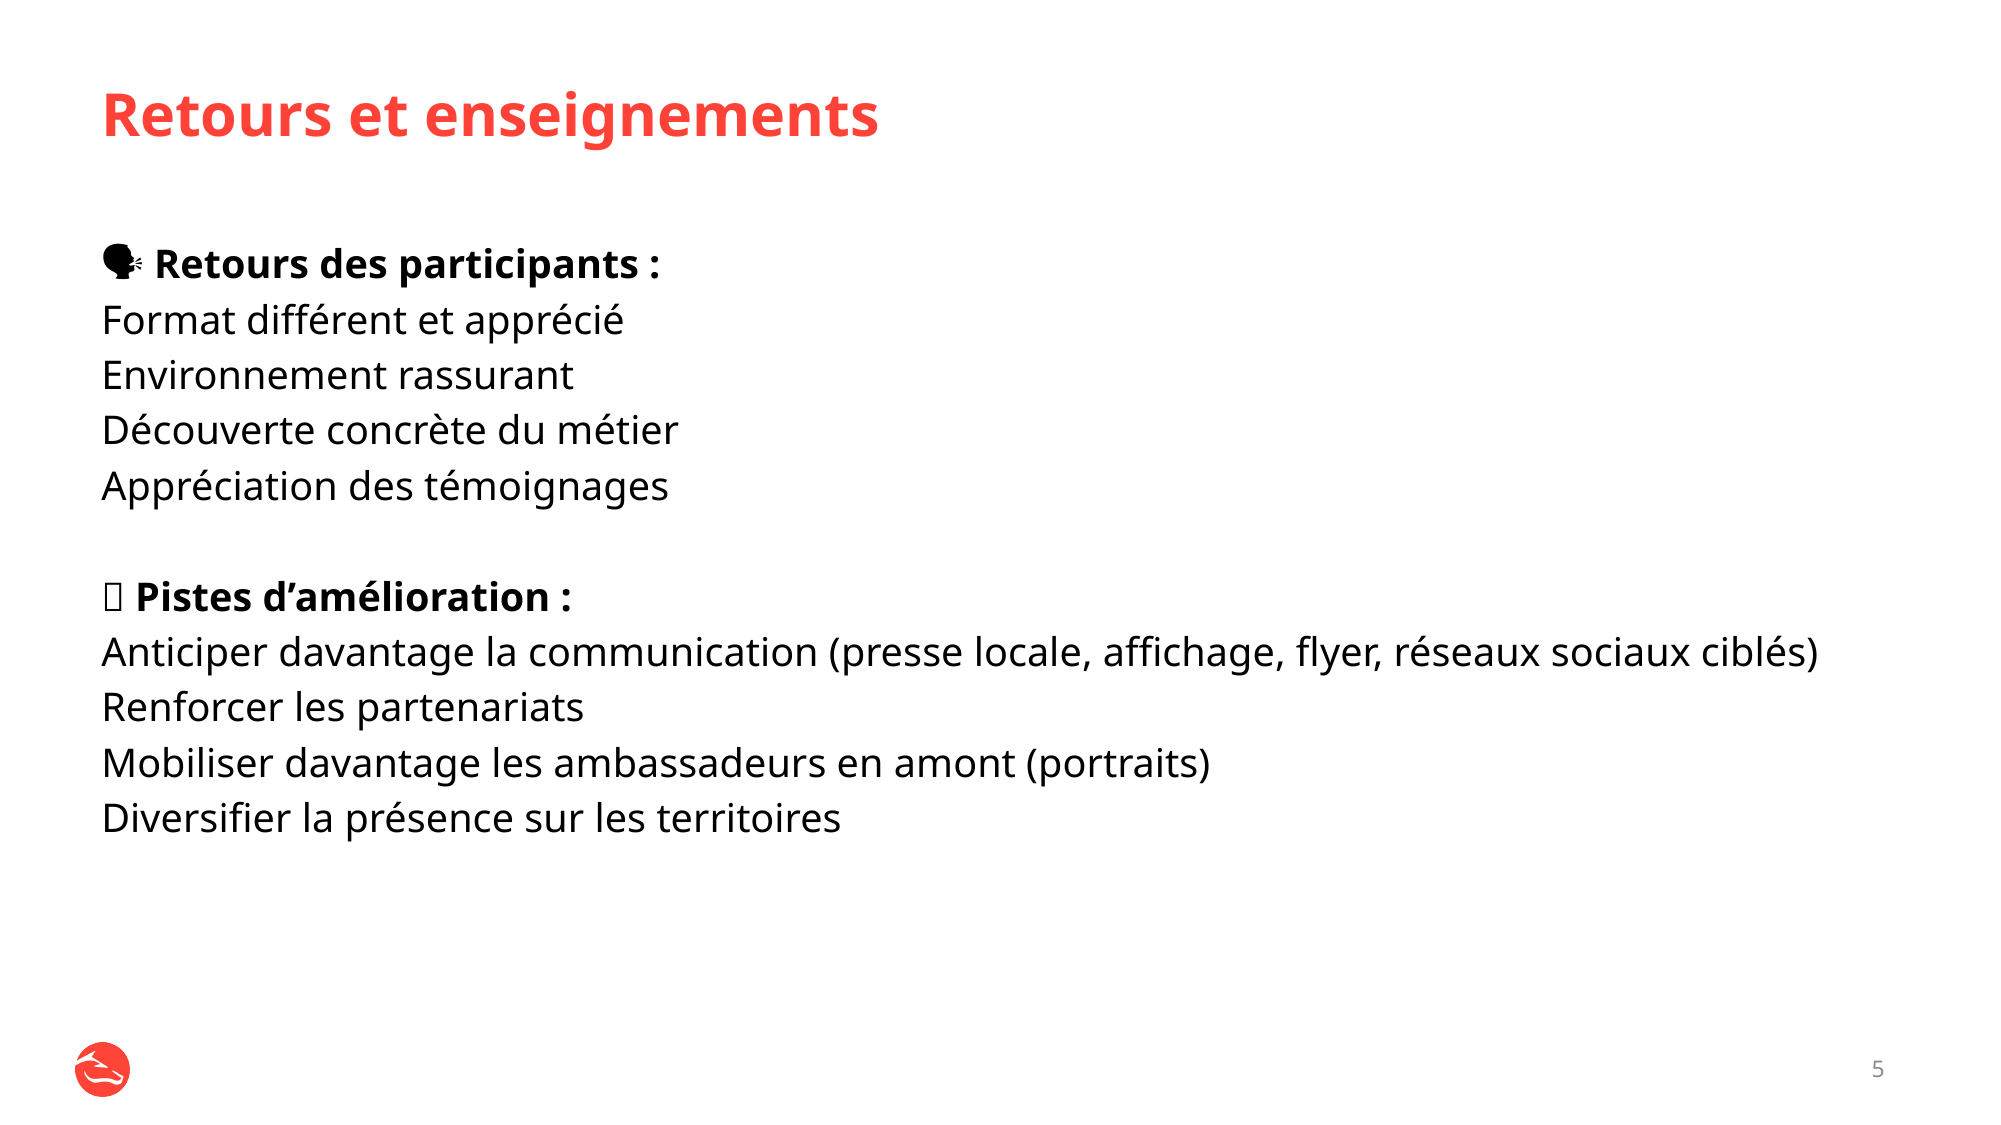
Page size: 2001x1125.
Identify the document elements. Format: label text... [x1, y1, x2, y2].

list Retours et enseignements 🗣 Retours des participants : Format différent et apprécié Environnement rassurant Découverte concrète du métier Appréciation des témoignages 📌 Pistes d’amélioration : Anticiper davantage la communication (presse locale, affichage, flyer, réseaux sociaux ciblés) Renforcer les partenariats Mobiliser davantage les ambassadeurs en amont (portraits) Diversifier la présence sur les territoires [86, 69, 1865, 894]
picture [75, 1042, 130, 1097]
slide_number 5 [1690, 1046, 1900, 1094]
